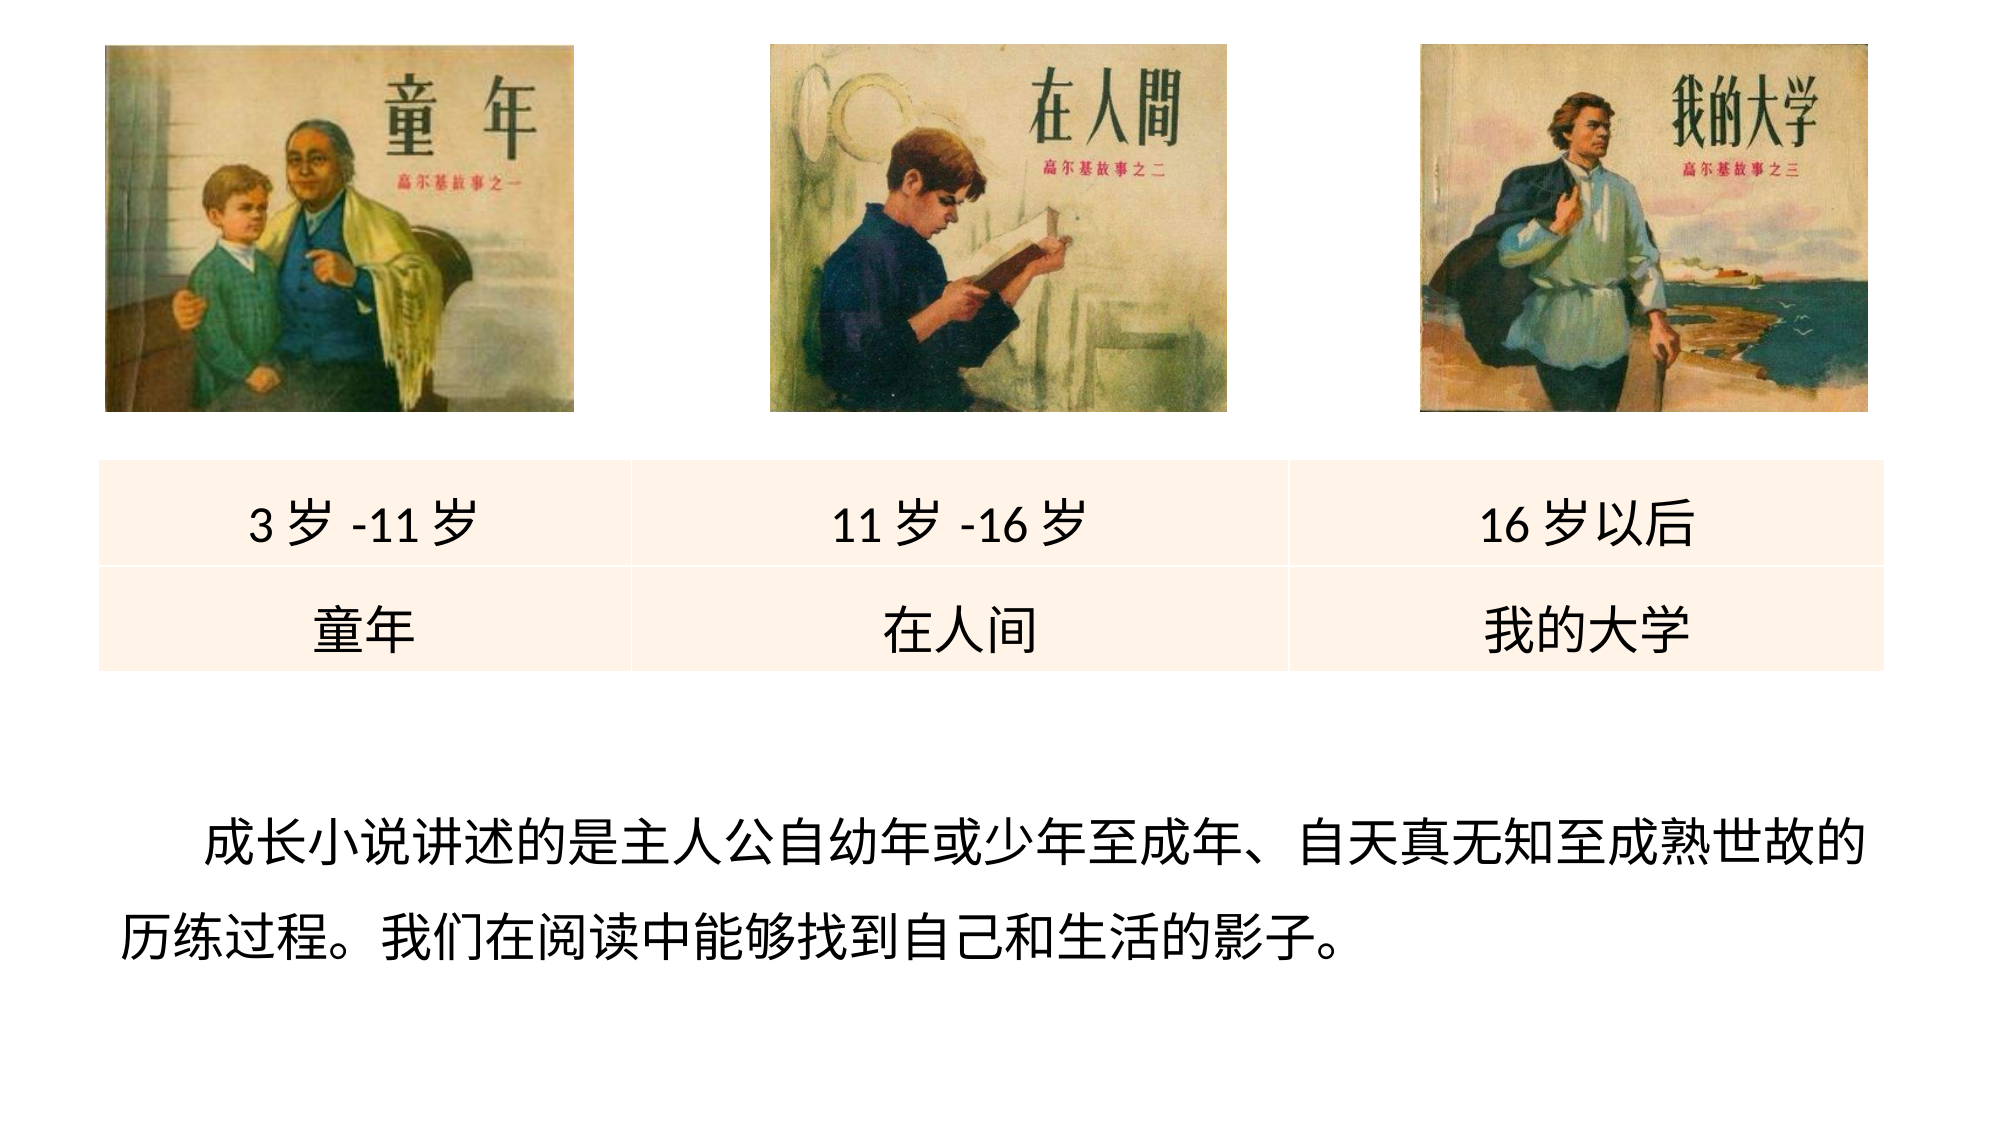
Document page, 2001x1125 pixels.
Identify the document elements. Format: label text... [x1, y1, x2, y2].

text_box 成长小说讲述的是主人公自幼年或少年至成年、自天真无知至成熟世故的历练过程。我们在阅读中能够找到自己和生活的影子。 [105, 760, 1886, 974]
picture [1419, 44, 1868, 412]
table_cell 在人间 [632, 567, 1288, 671]
table_header 11岁-16岁 [632, 460, 1288, 565]
table_cell 童年 [99, 567, 631, 671]
picture [770, 44, 1227, 412]
table_header 16岁以后 [1290, 460, 1884, 565]
table_cell 我的大学 [1290, 567, 1884, 671]
picture [105, 44, 574, 412]
table_header 3岁-11岁 [99, 460, 631, 565]
